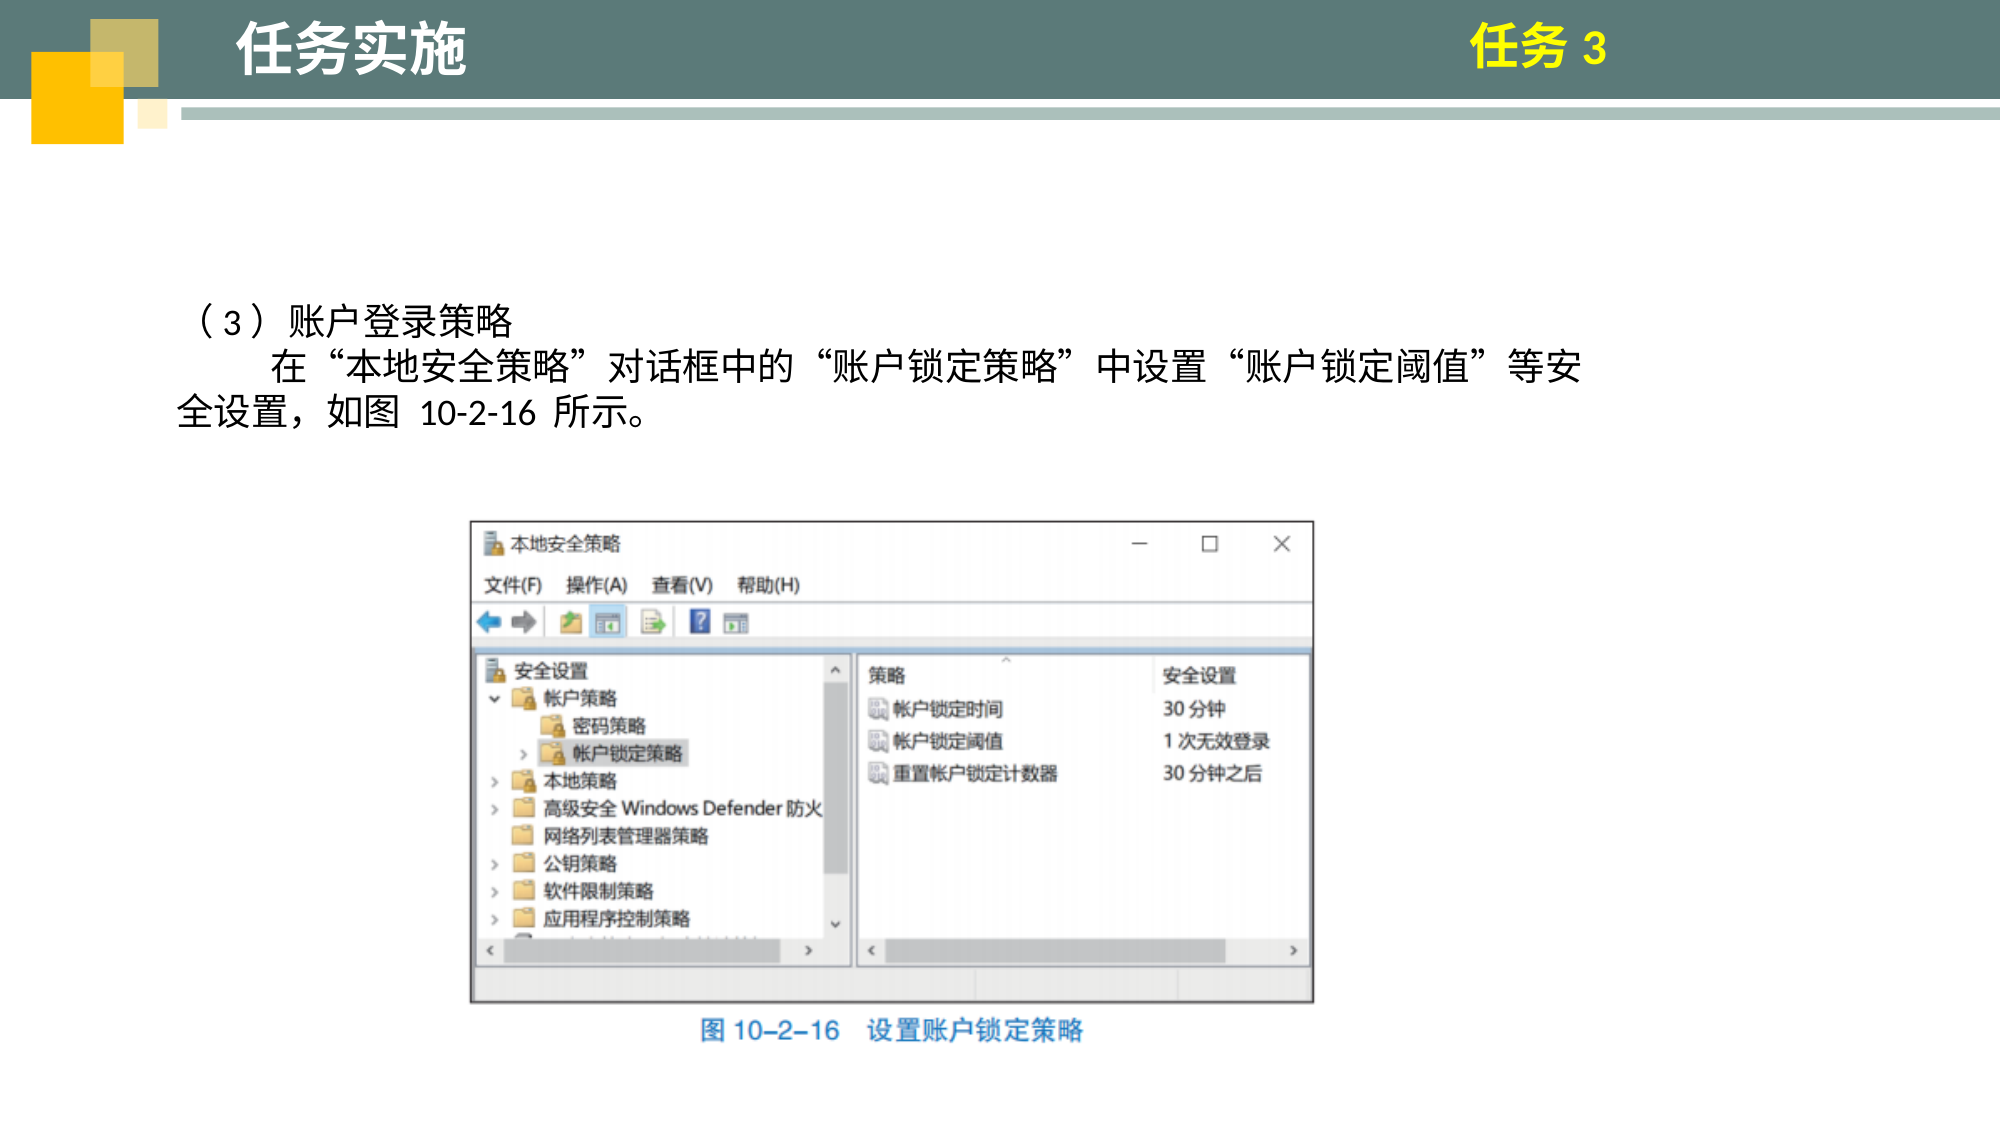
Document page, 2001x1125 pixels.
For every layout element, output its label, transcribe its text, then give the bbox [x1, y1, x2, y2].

picture [355, 491, 1413, 1075]
text_box （3）账户登录策略 在“本地安全策略”对话框中的“账户锁定策略”中设置“账户锁定阈值”等安全设置，如图 10-2-16 所示。 [161, 290, 1607, 441]
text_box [0, 0, 2000, 145]
